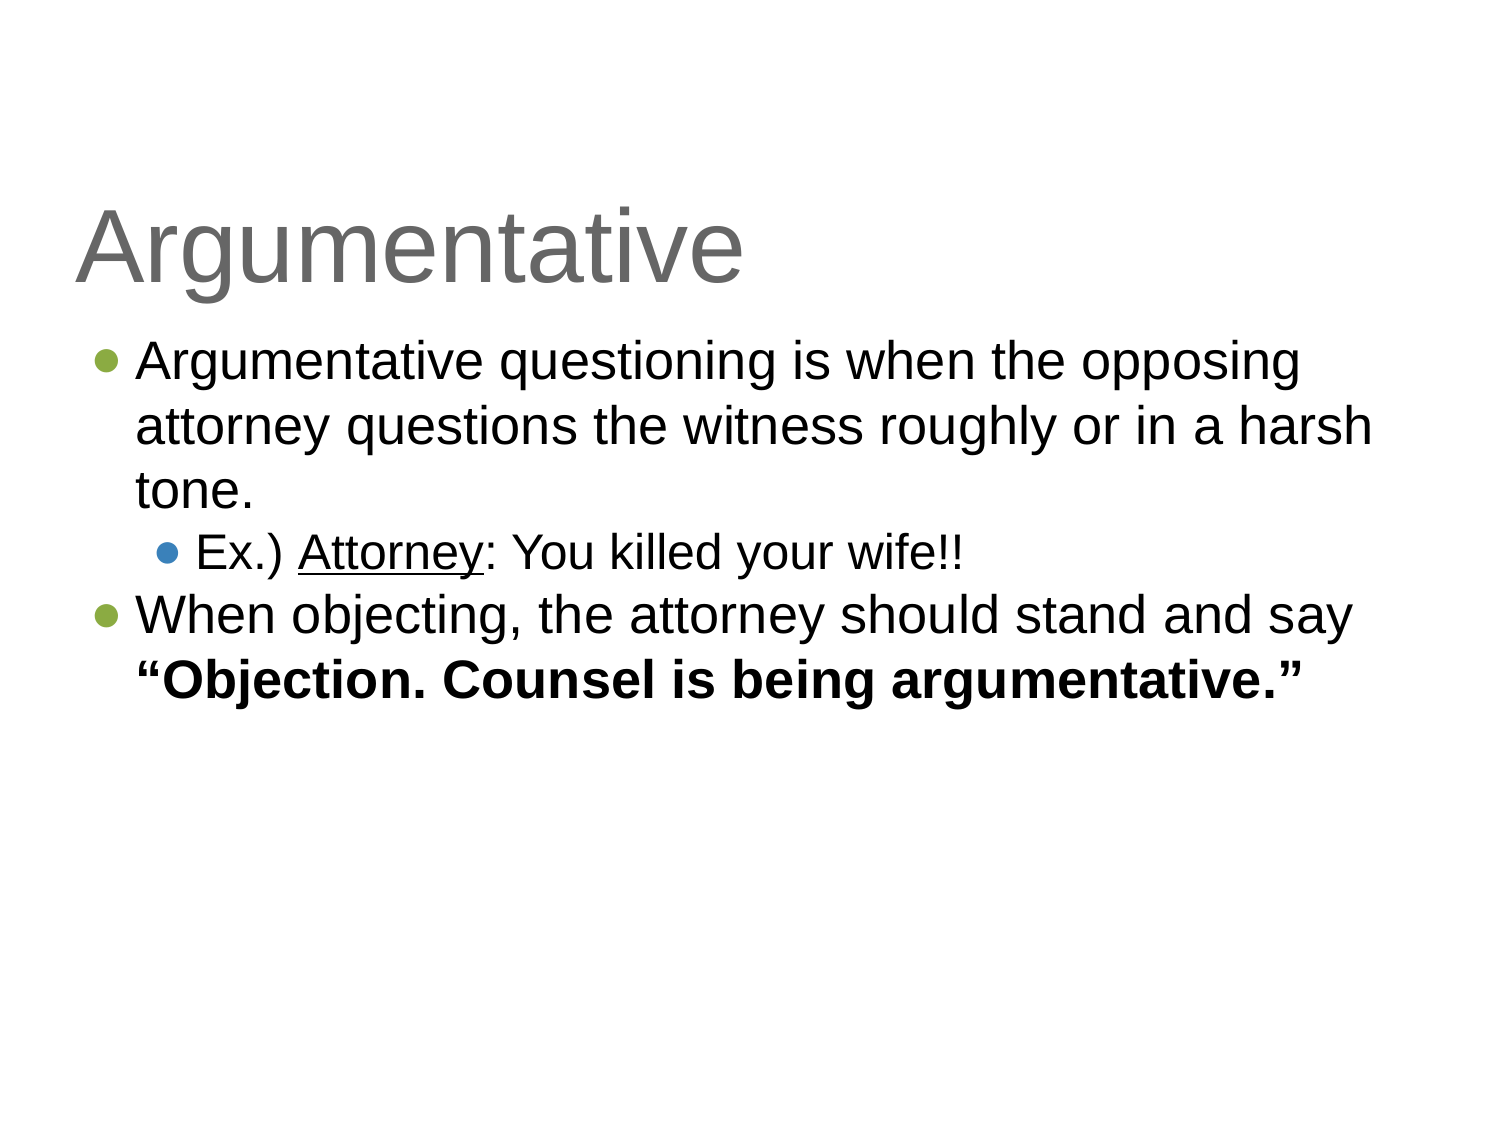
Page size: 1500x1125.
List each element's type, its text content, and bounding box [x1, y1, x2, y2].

list Argumentative questioning is when the opposing attorney questions the witness roughly or in a harsh tone. Ex.) Attorney: You killed your wife!! When objecting, the attorney should stand and say “Objection. Counsel is being argumentative.” [75, 317, 1425, 1038]
title Argumentative [75, 115, 1425, 303]
